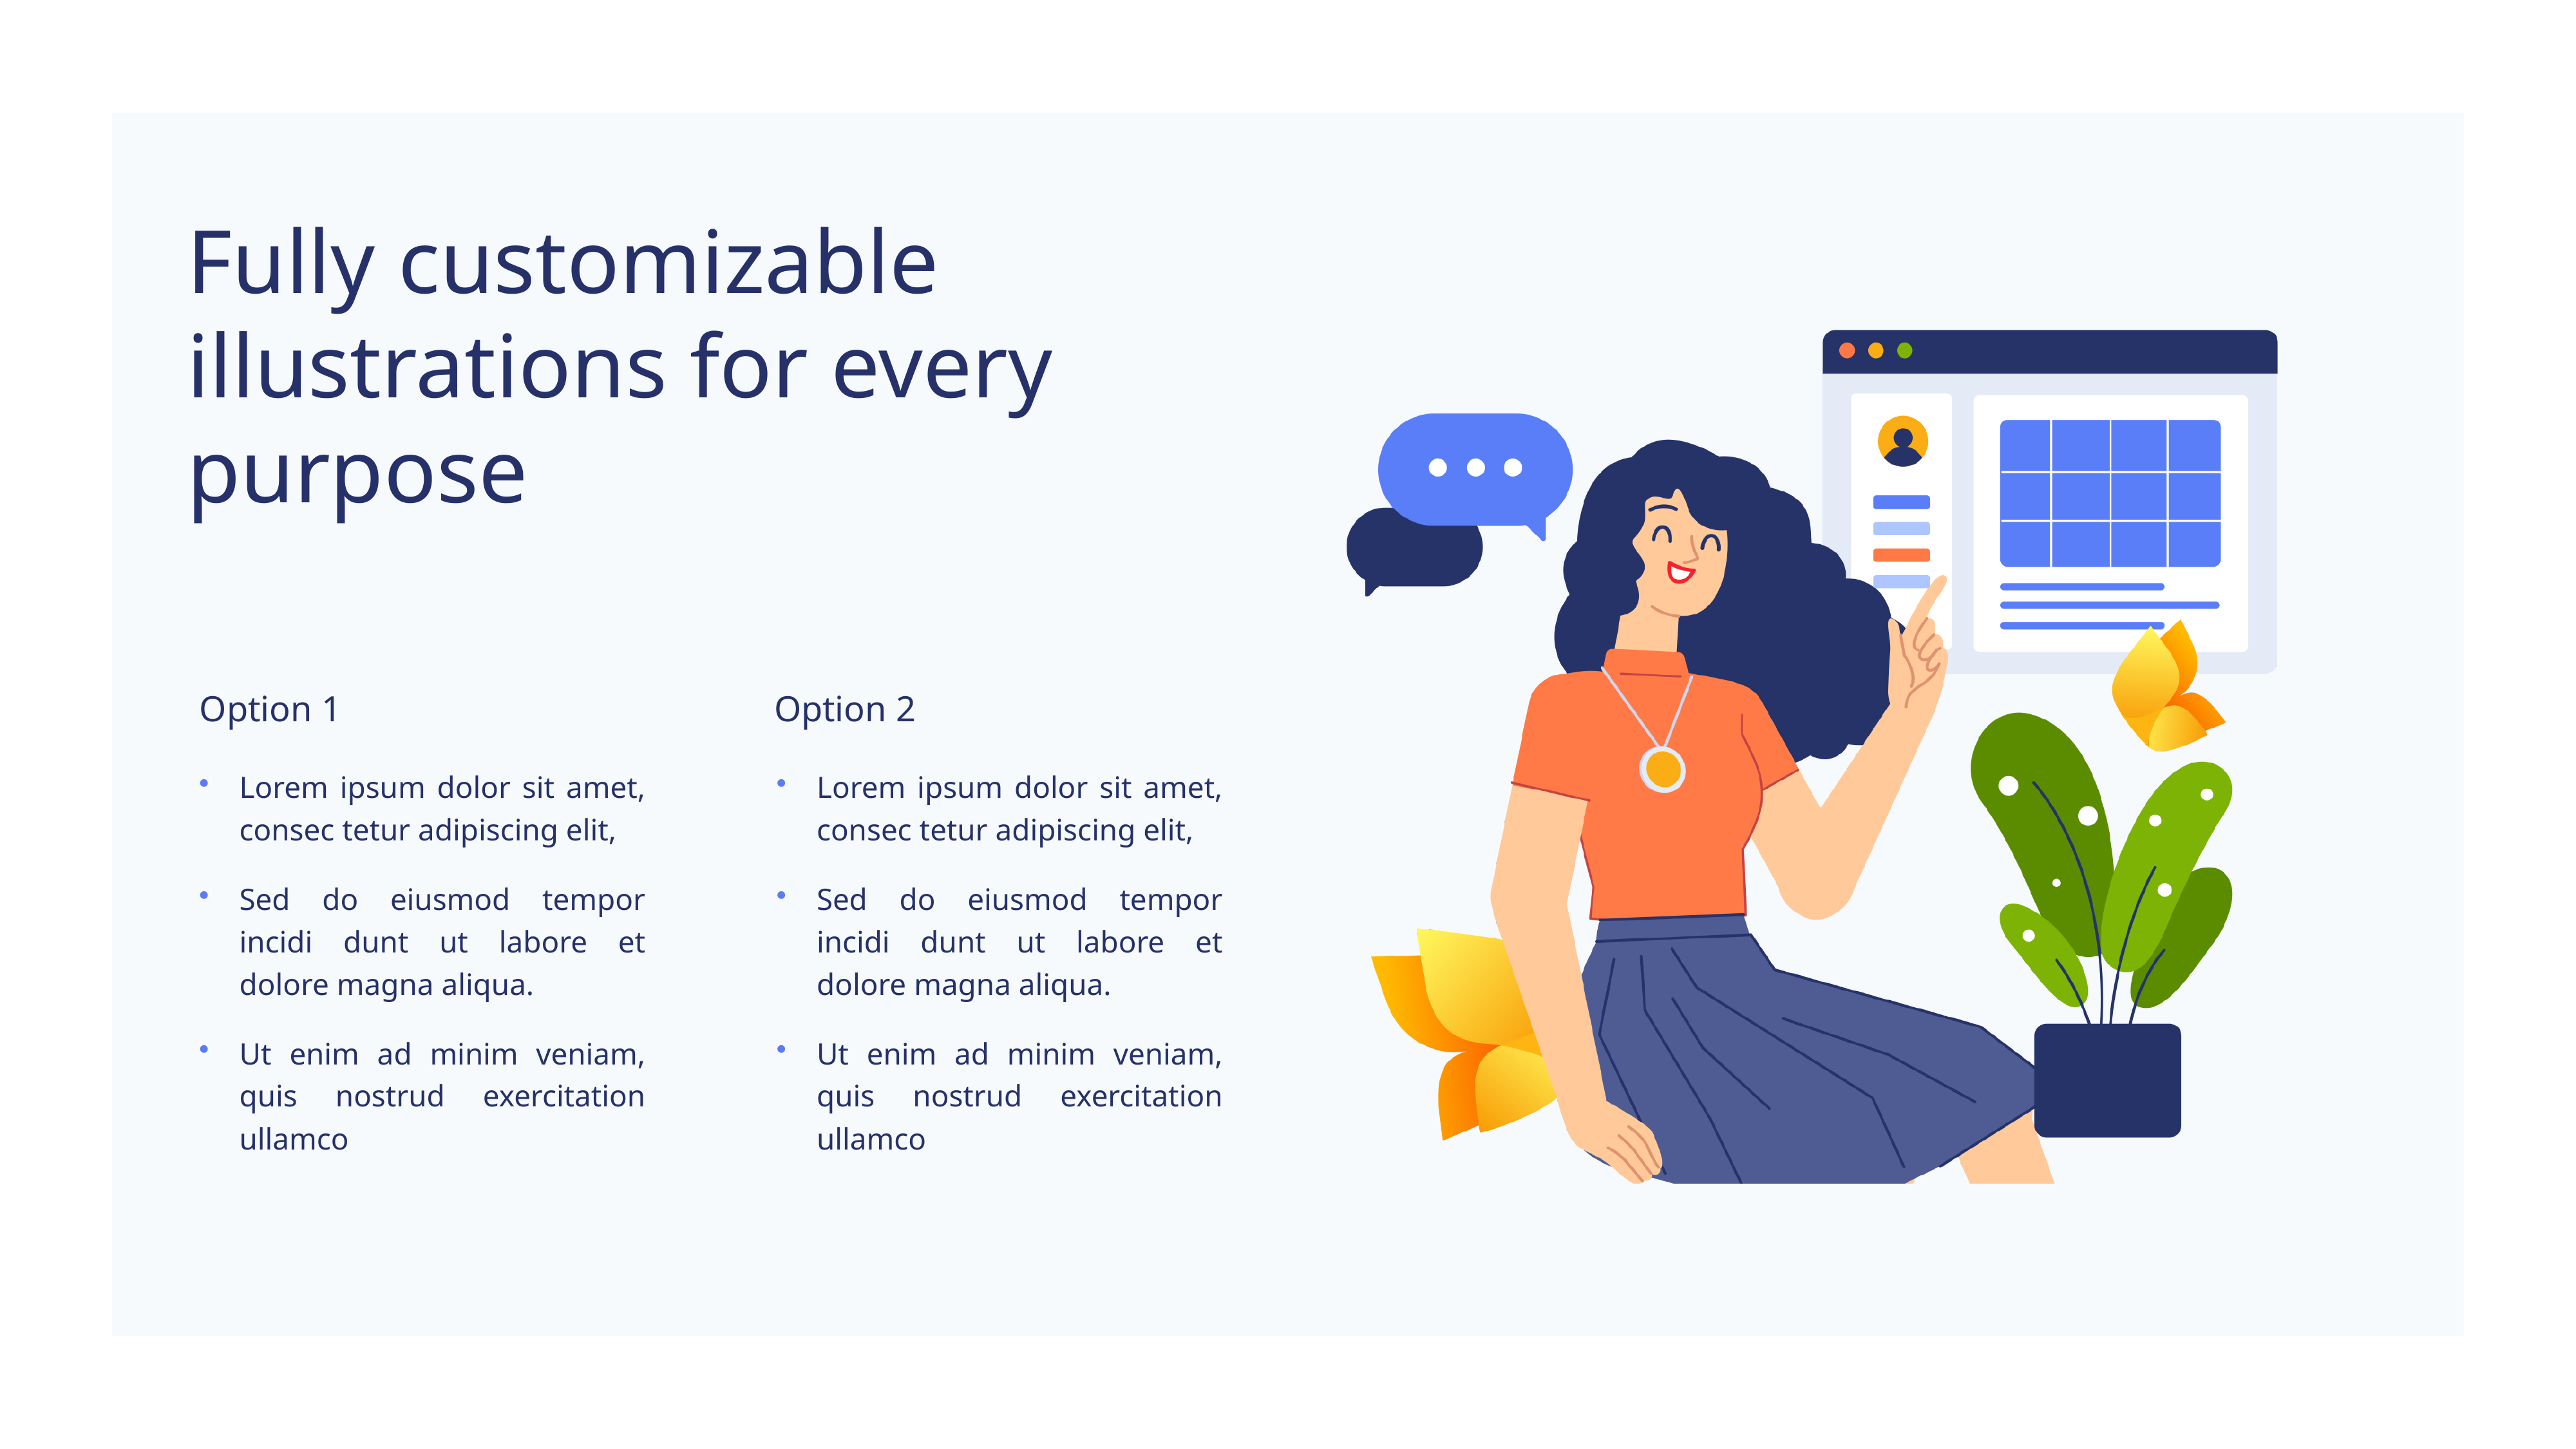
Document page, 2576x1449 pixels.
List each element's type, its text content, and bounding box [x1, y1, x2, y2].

text_box Lorem ipsum dolor sit amet, consec tetur adipiscing elit, Sed do eiusmod tempor incidi dunt ut labore et dolore magna aliqua. Ut enim ad minim veniam, quis nostrud exercitation ullamco [194, 757, 650, 1160]
text_box Option 2 [764, 668, 1061, 739]
text_box Lorem ipsum dolor sit amet, consec tetur adipiscing elit, Sed do eiusmod tempor incidi dunt ut labore et dolore magna aliqua. Ut enim ad minim veniam, quis nostrud exercitation ullamco [772, 757, 1084, 1160]
text_box Fully customizable illustrations for every purpose [182, 201, 1084, 525]
text_box [112, 112, 1084, 1336]
picture [1084, 0, 2576, 1449]
text_box Option 1 [190, 668, 748, 739]
